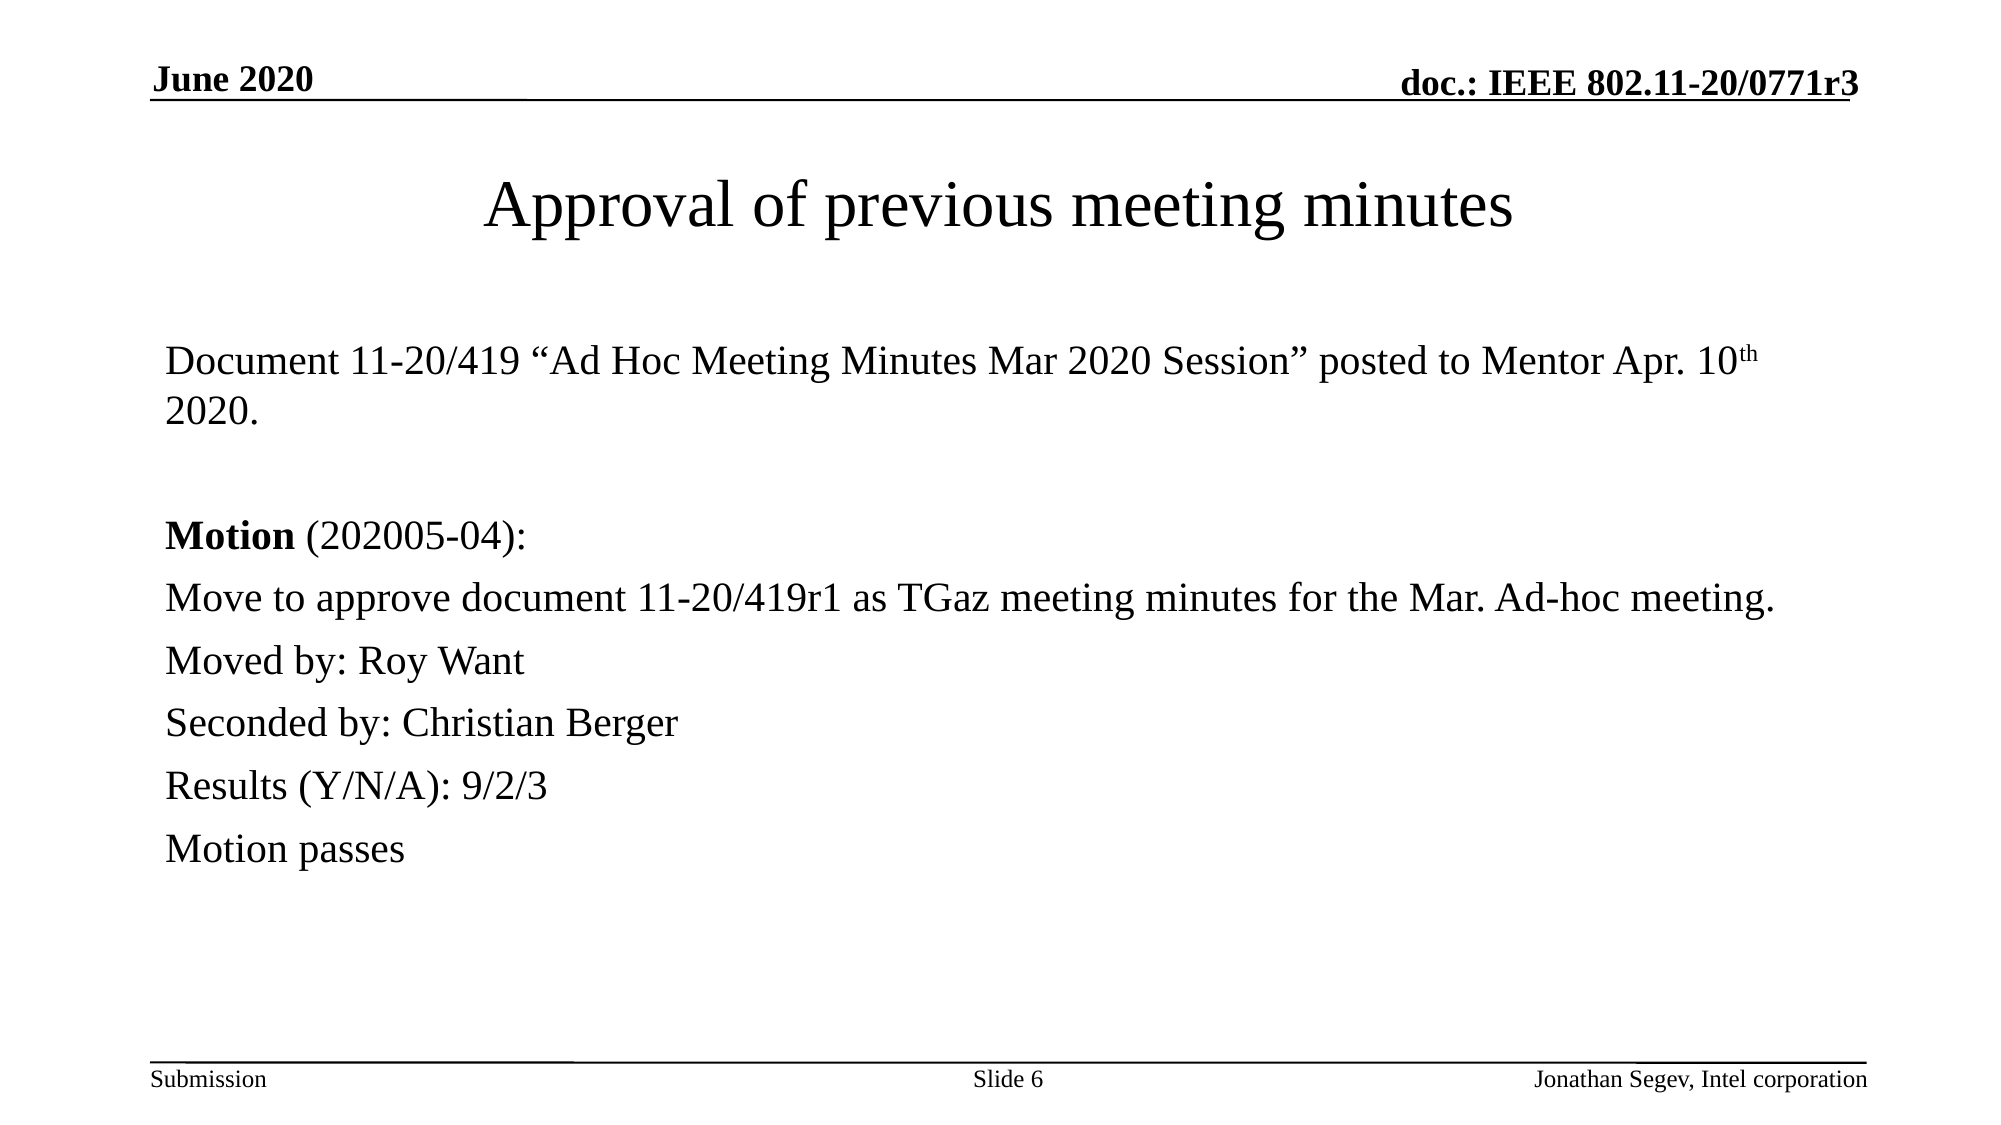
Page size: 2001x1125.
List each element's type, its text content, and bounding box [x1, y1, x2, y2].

list Document 11-20/419 “Ad Hoc Meeting Minutes Mar 2020 Session” posted to Mentor Apr. 10th 2020. Motion (202005-04): Move to approve document 11-20/419r1 as TGaz meeting minutes for the Mar. Ad-hoc meeting. Moved by: Roy Want Seconded by: Christian Berger Results (Y/N/A): 9/2/3 Motion passes [149, 324, 1850, 1000]
slide_number Slide 6 [950, 1061, 1067, 1123]
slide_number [152, 54, 563, 100]
footer Jonathan Segev, Intel corporation [1171, 1061, 1869, 1093]
title Approval of previous meeting minutes [149, 112, 1850, 288]
